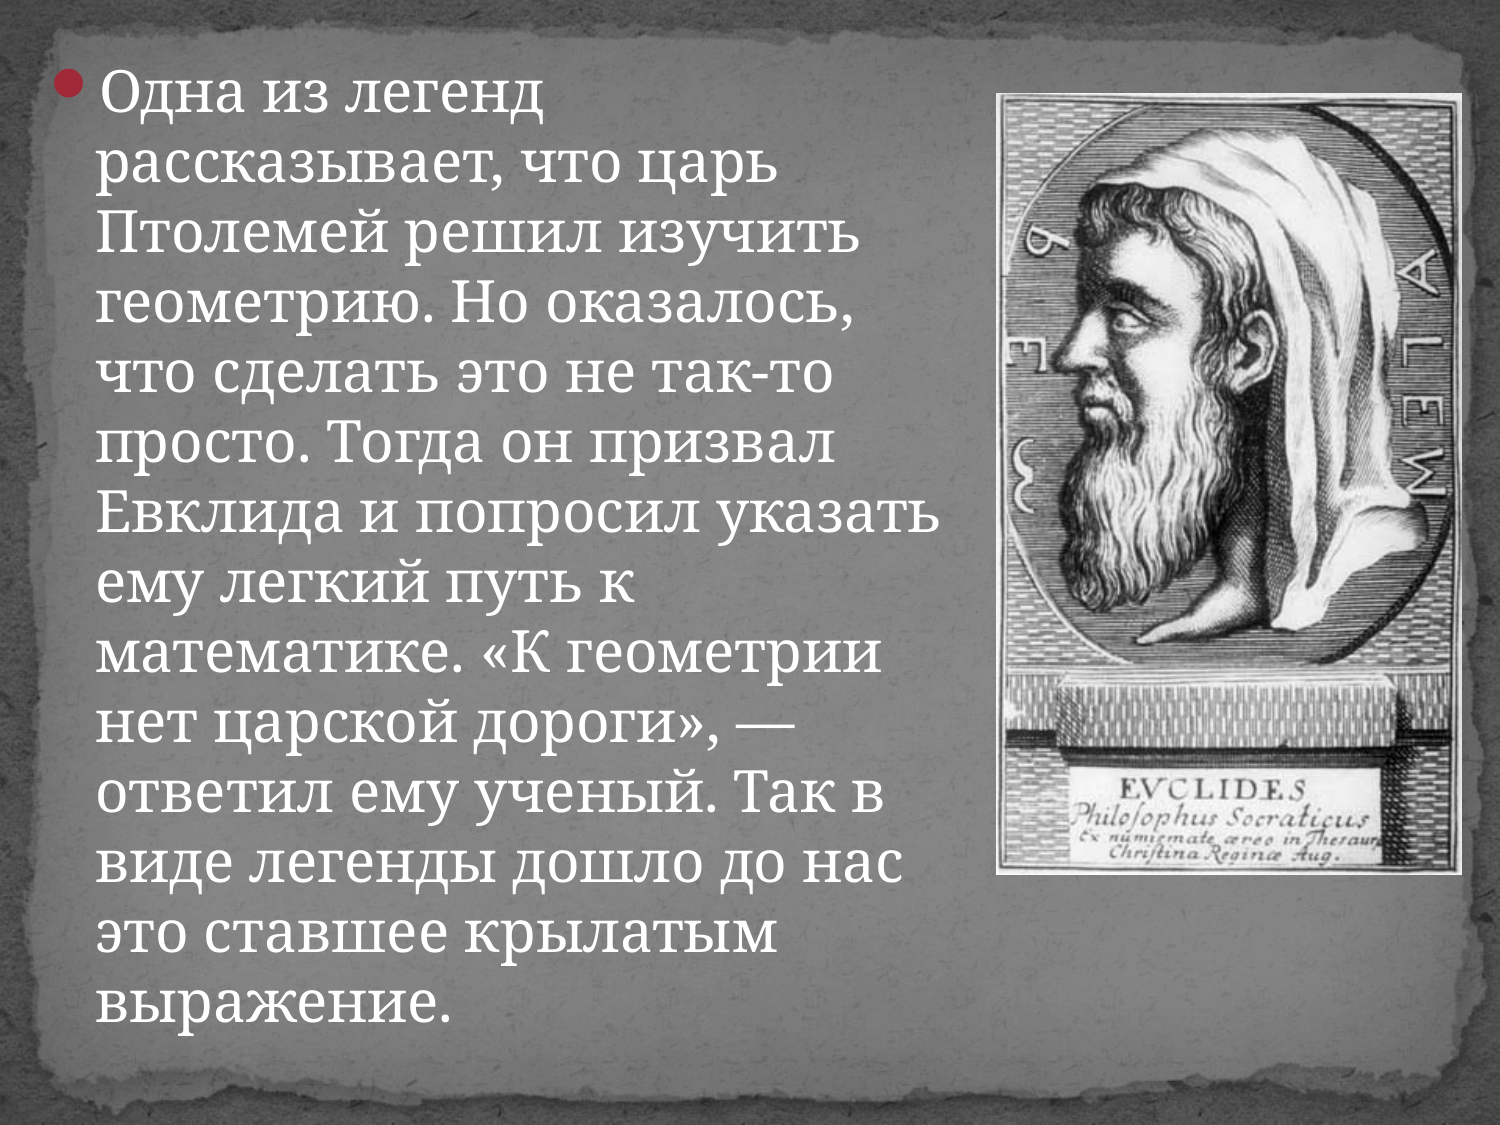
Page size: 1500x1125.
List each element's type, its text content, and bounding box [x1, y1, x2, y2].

picture [996, 93, 1462, 876]
list Одна из легенд рассказывает, что царь Птолемей решил изучить геометрию. Но оказалось, что сделать это не так-то просто. Тогда он призвал Евклида и попросил указать ему легкий путь к математике. «К геометрии нет царской дороги», — ответил ему ученый. Так в виде легенды дошло до нас это ставшее крылатым выражение. [34, 46, 969, 1067]
